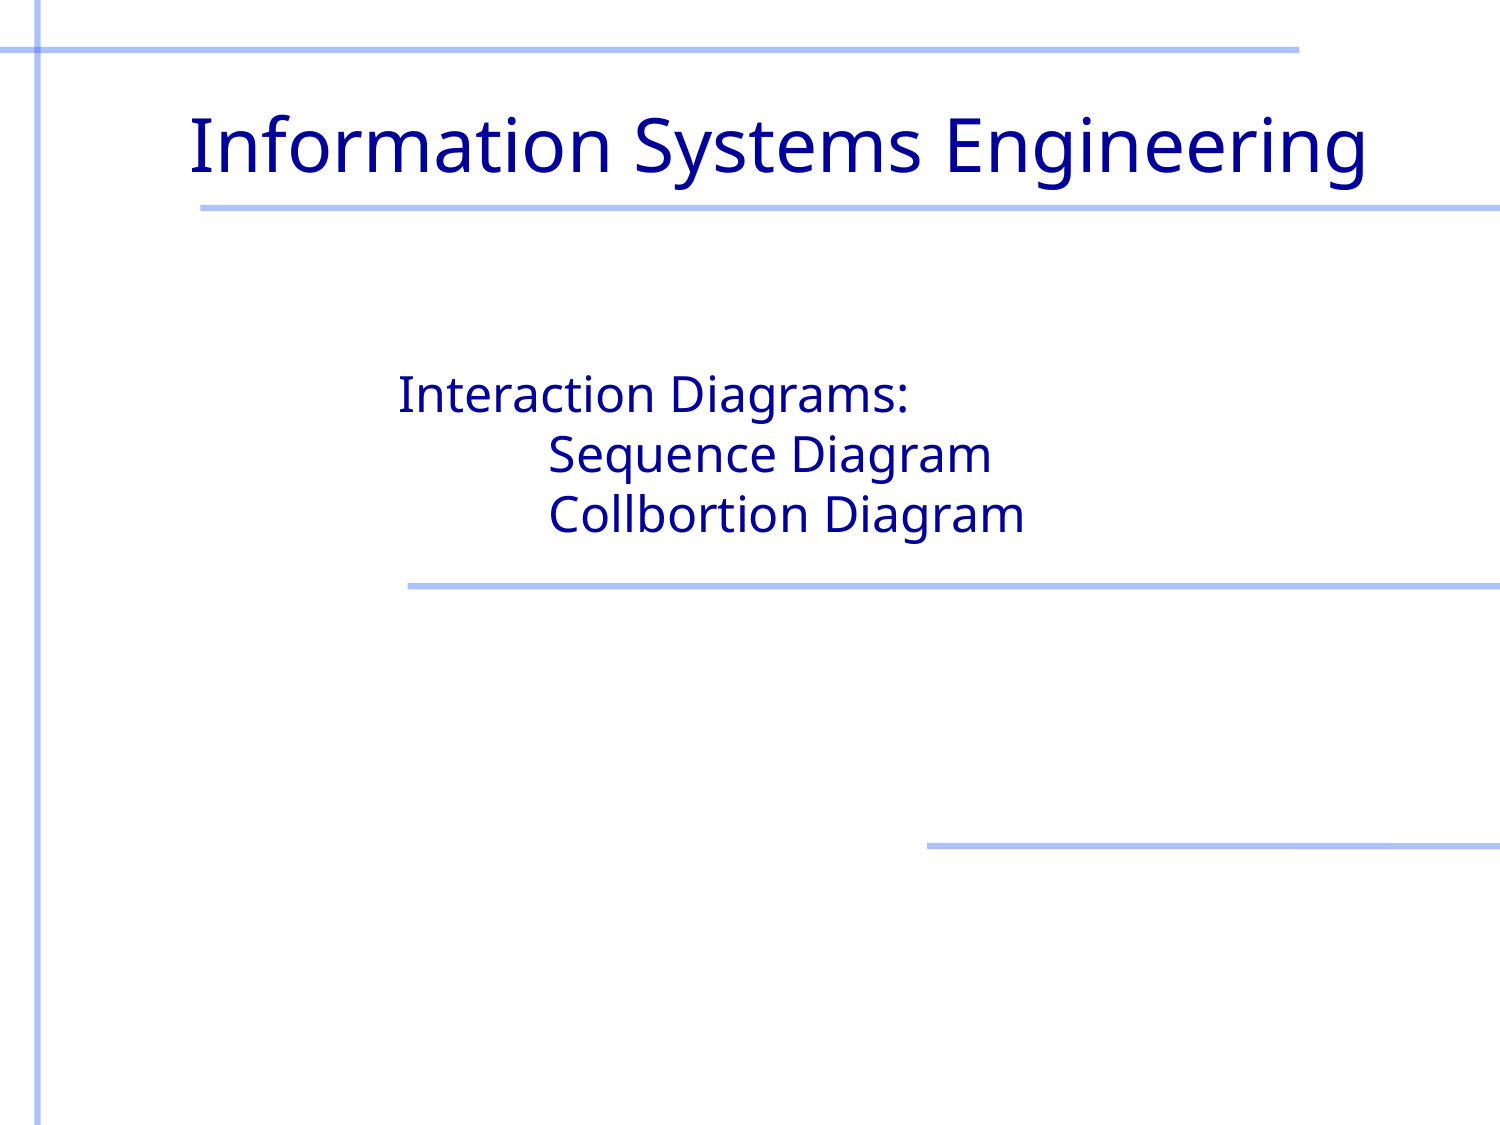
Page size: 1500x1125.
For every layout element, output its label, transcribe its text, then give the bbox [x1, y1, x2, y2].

text_box Interaction Diagrams: Sequence Diagram Collbortion Diagram [383, 312, 1436, 550]
text_box Information Systems Engineering [174, 42, 1500, 195]
